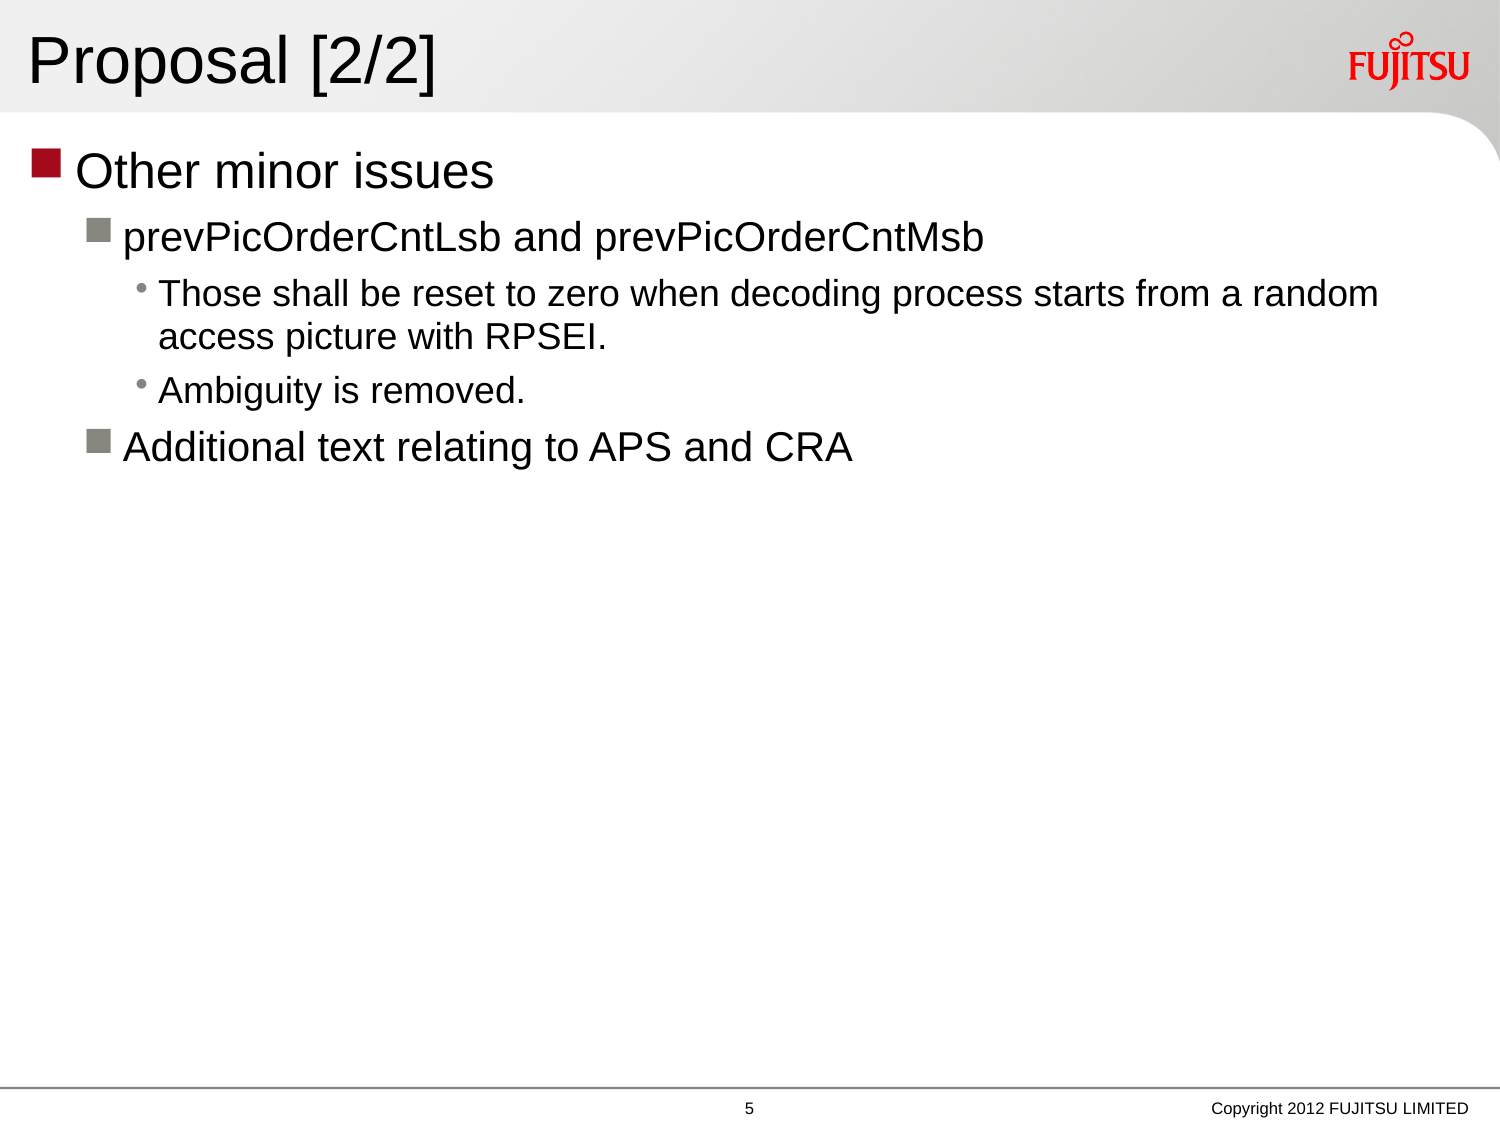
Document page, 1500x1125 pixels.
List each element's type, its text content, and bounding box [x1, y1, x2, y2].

slide_number 4 [705, 1091, 795, 1125]
picture [0, 0, 1500, 176]
title Proposal [2/2] [27, 0, 1318, 114]
list Other minor issues prevPicOrderCntLsb and prevPicOrderCntMsb Those shall be reset to zero when decoding process starts from a random access picture with RPSEI. Ambiguity is removed. Additional text relating to APS and CRA [27, 142, 1470, 1061]
footer Copyright 2012 FUJITSU LIMITED [809, 1091, 1470, 1125]
